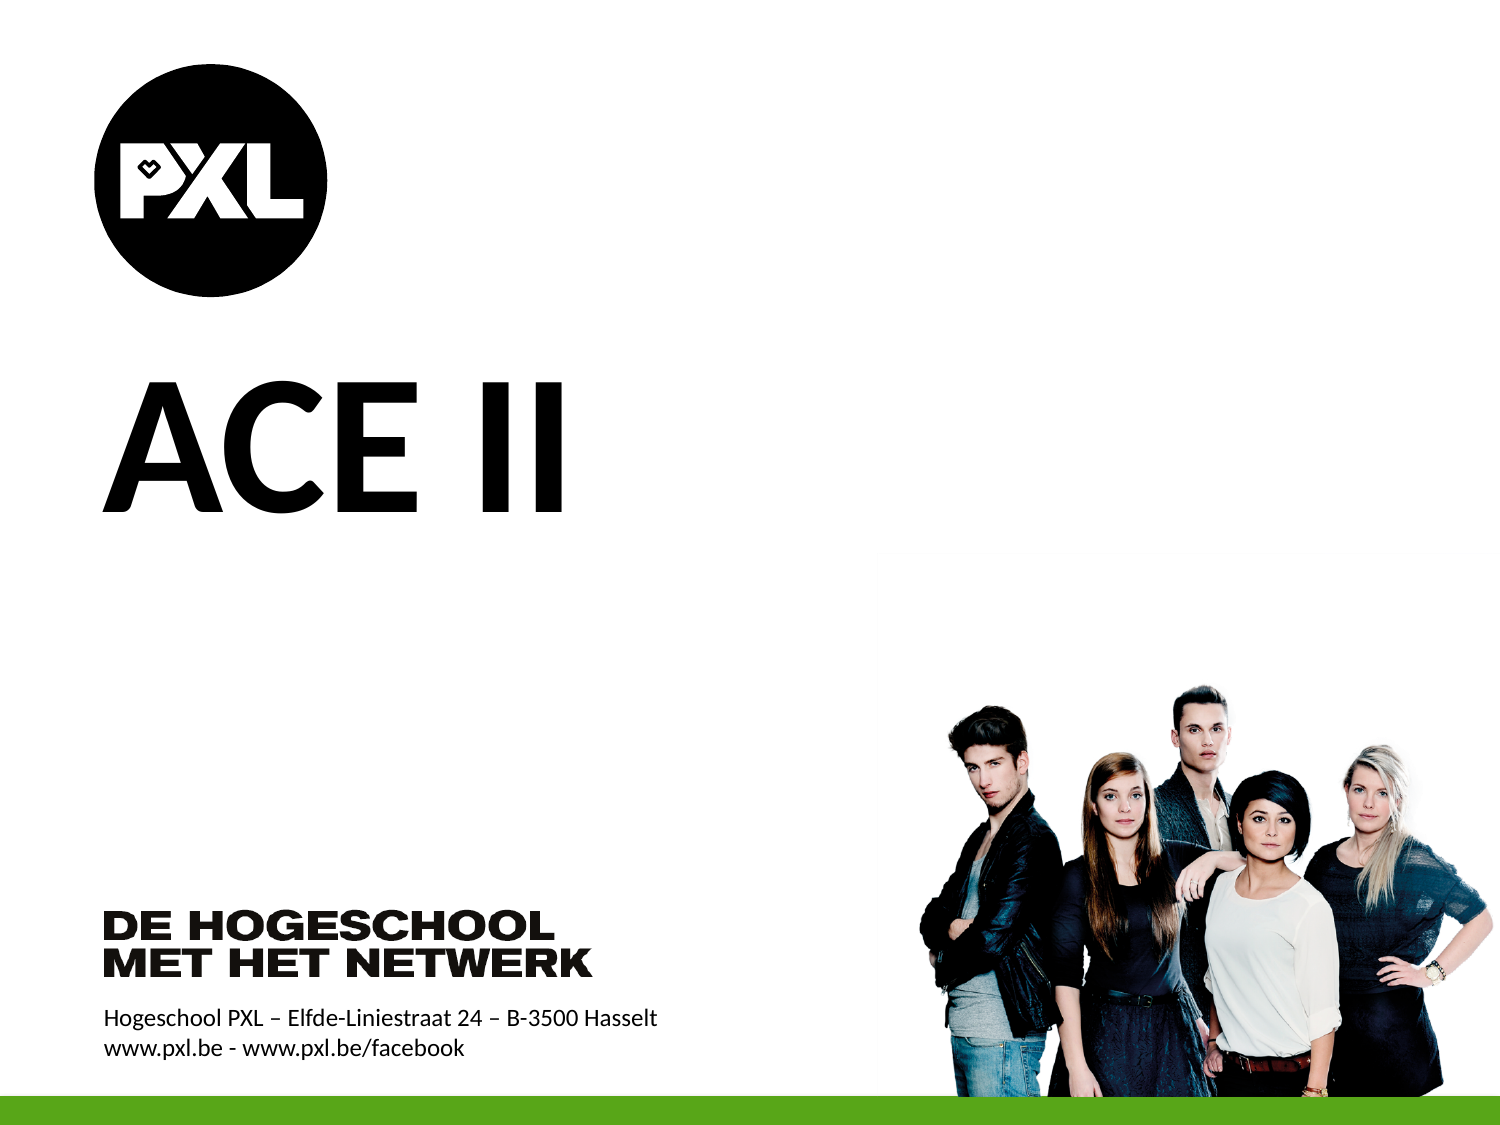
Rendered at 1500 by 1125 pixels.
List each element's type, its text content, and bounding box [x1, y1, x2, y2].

title ACE II [87, 312, 1363, 554]
picture [104, 909, 593, 977]
picture [877, 553, 1500, 1097]
